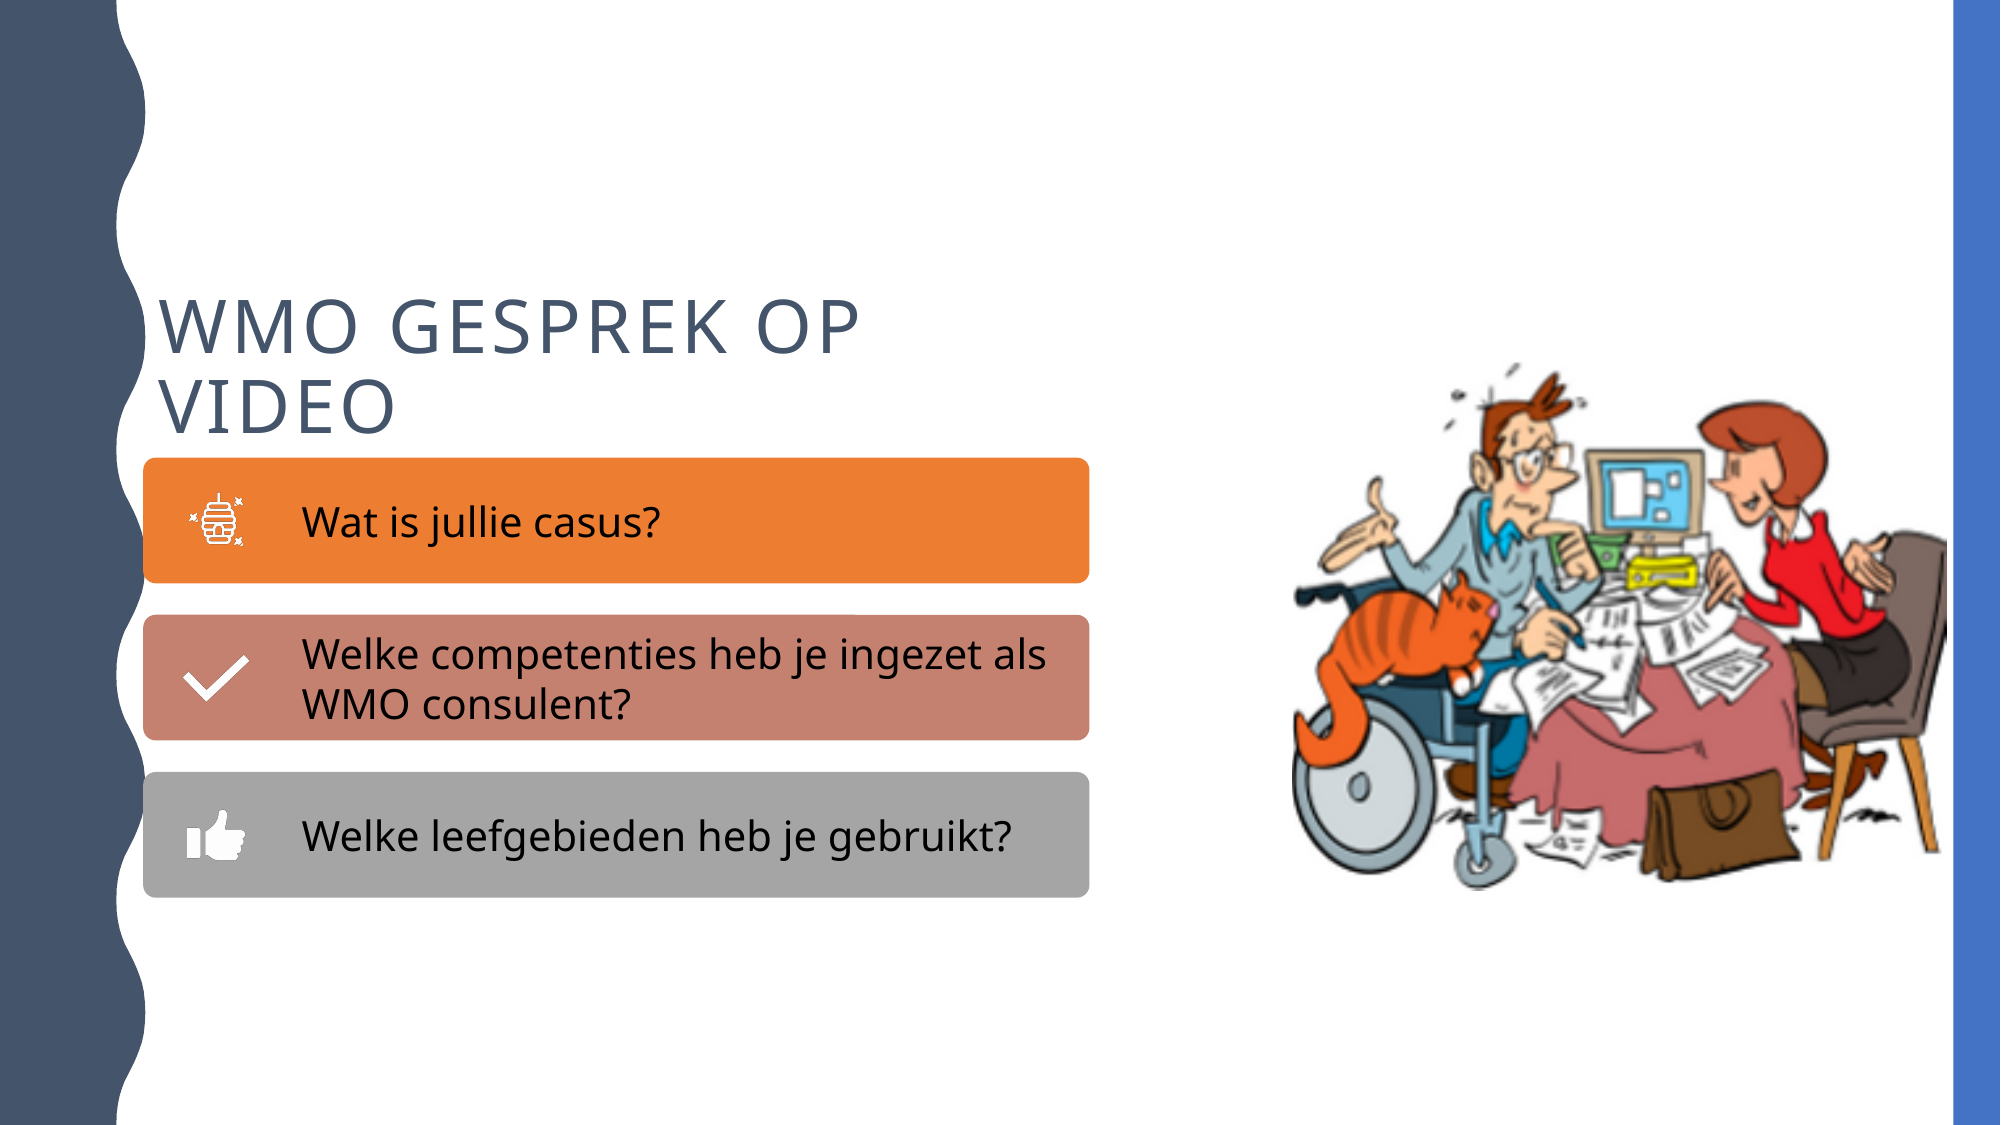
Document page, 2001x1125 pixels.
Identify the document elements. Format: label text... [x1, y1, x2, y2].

title WMO gesprek op video [143, 281, 1090, 457]
picture [1292, 235, 1947, 891]
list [143, 457, 1090, 898]
